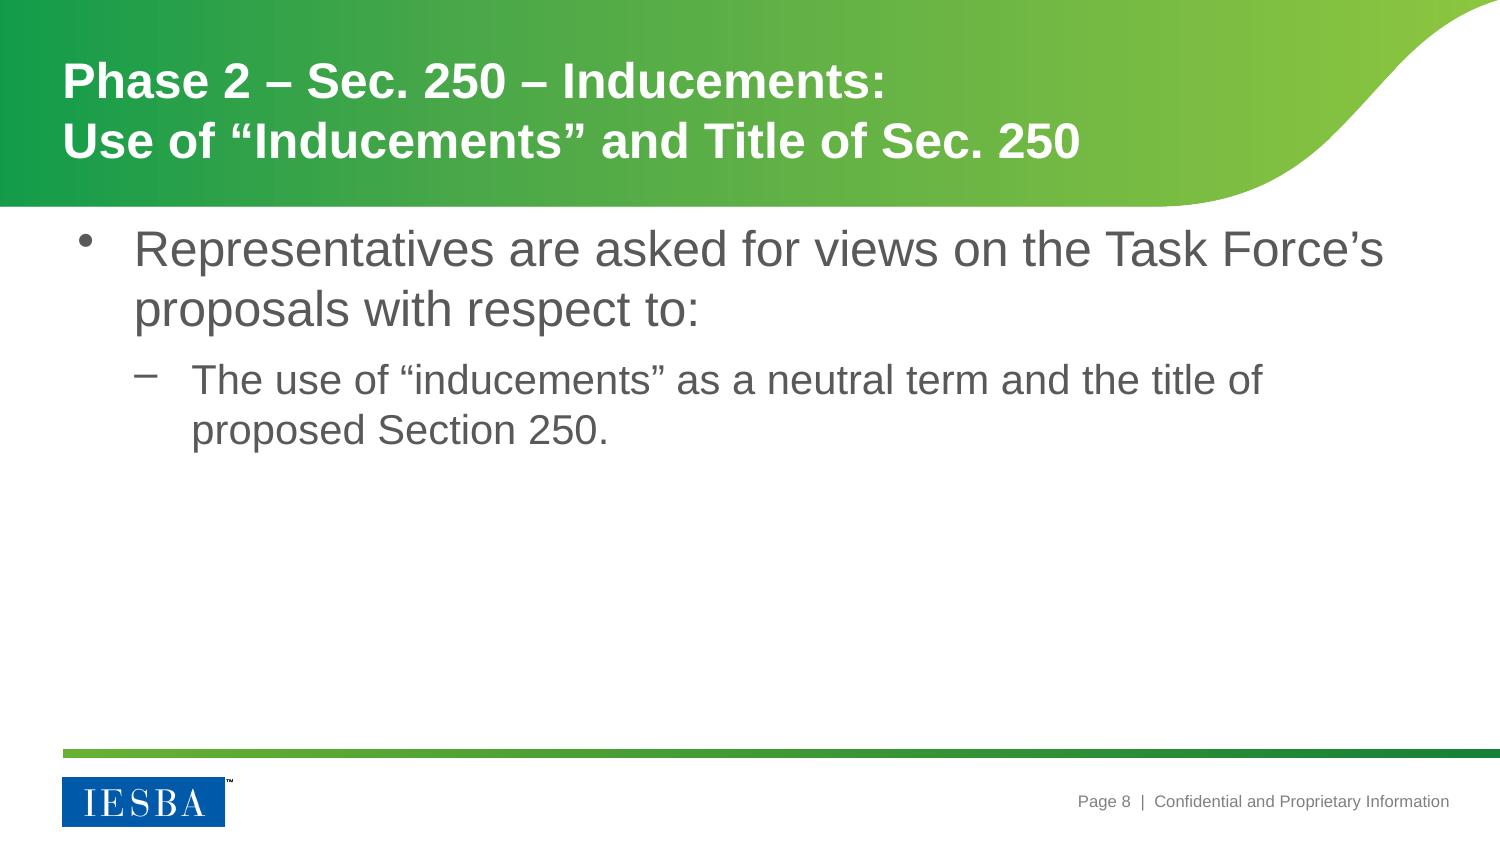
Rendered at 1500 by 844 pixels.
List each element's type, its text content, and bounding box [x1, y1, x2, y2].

title Phase 2 – Sec. 250 – Inducements: Use of “Inducements” and Title of Sec. 250 [62, 75, 1300, 142]
picture [62, 777, 233, 827]
picture [0, 0, 1500, 207]
list Representatives are asked for views on the Task Force’s proposals with respect to: The use of “inducements” as a neutral term and the title of proposed Section 250. [62, 209, 1450, 747]
